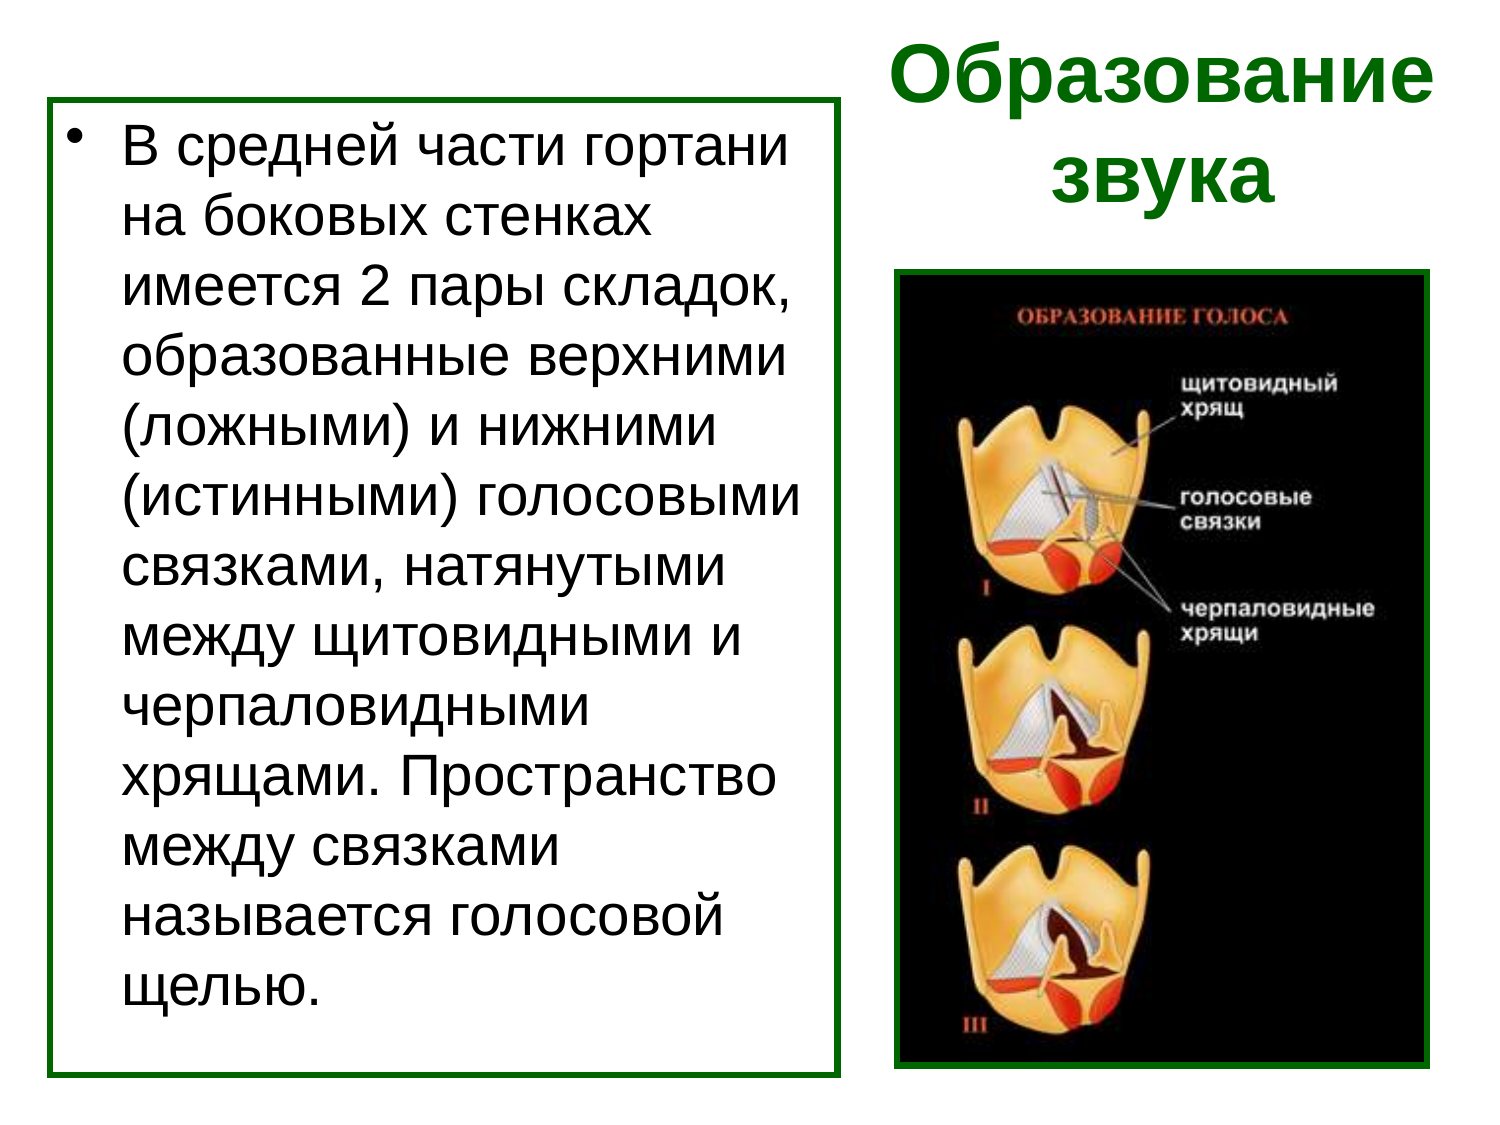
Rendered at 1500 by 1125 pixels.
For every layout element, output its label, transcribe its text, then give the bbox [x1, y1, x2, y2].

list В средней части гортани на боковых стенках имеется 2 пары складок, образованные верхними (ложными) и нижними (истинными) голосовыми связками, натянутыми между щитовидными и черпаловидными хрящами. Пространство между связками называется голосовой щелью. [49, 99, 838, 1076]
title Образование звука [862, 24, 1463, 213]
picture [899, 274, 1425, 1063]
